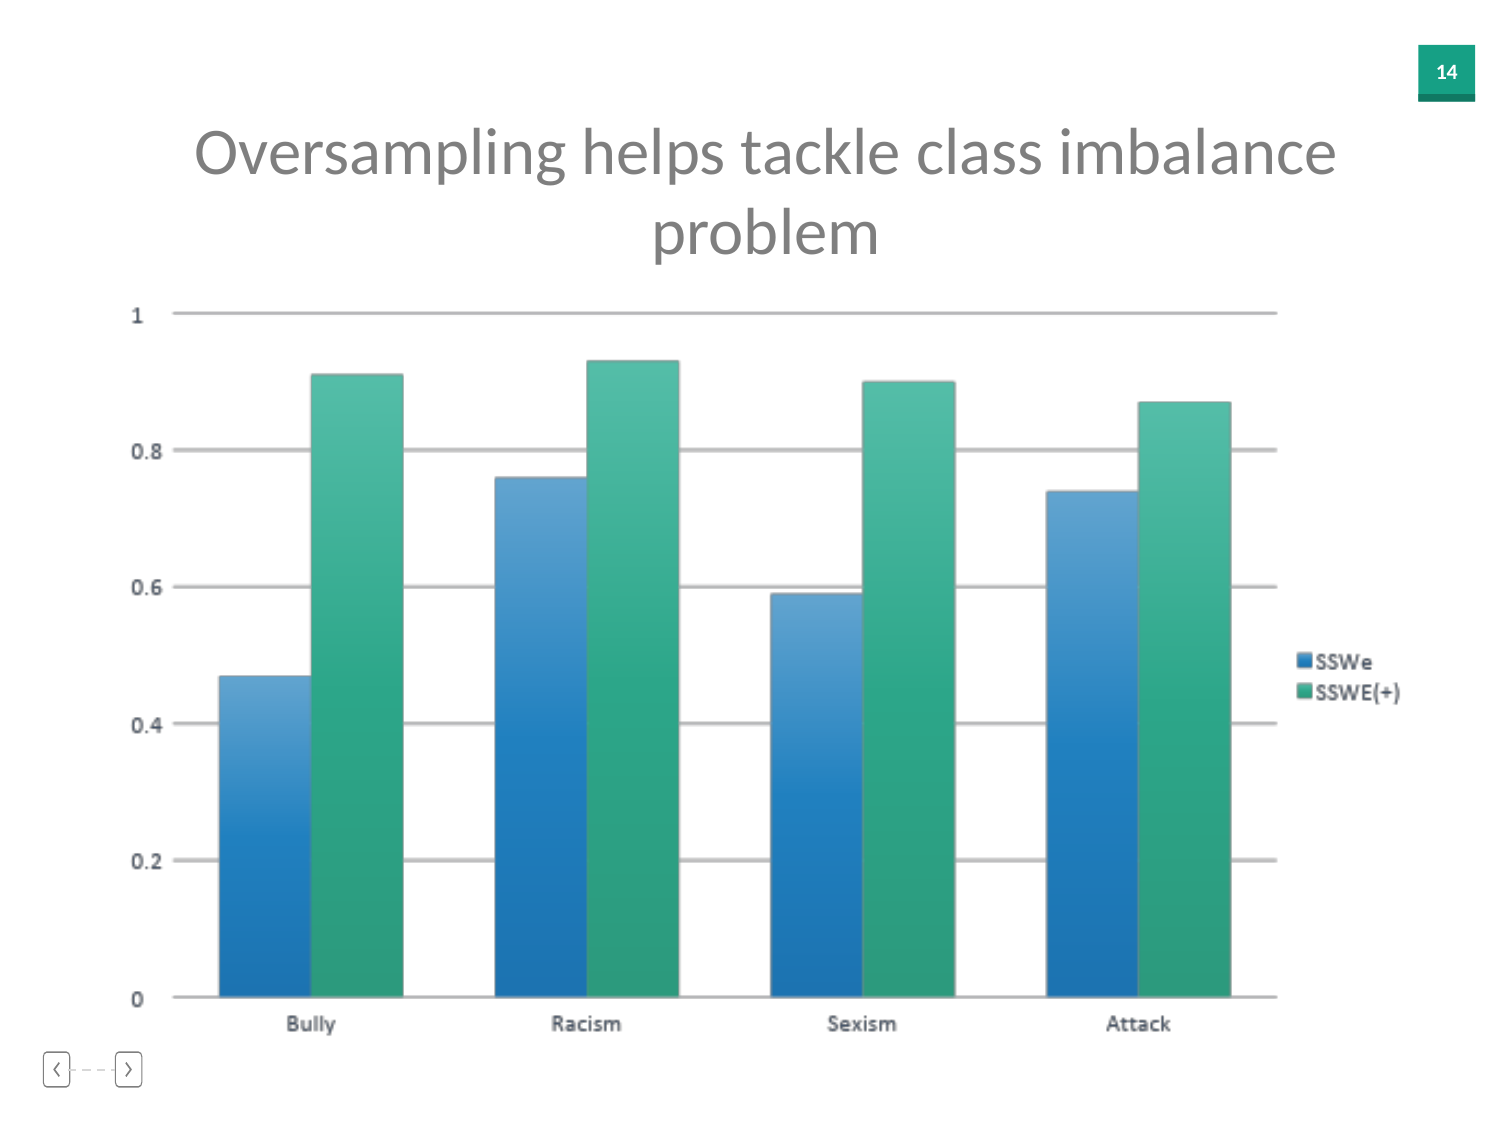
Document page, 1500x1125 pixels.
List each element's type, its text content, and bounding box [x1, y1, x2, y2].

picture [110, 293, 1422, 1058]
text_box Oversampling helps tackle class imbalance problem [78, 99, 1454, 277]
